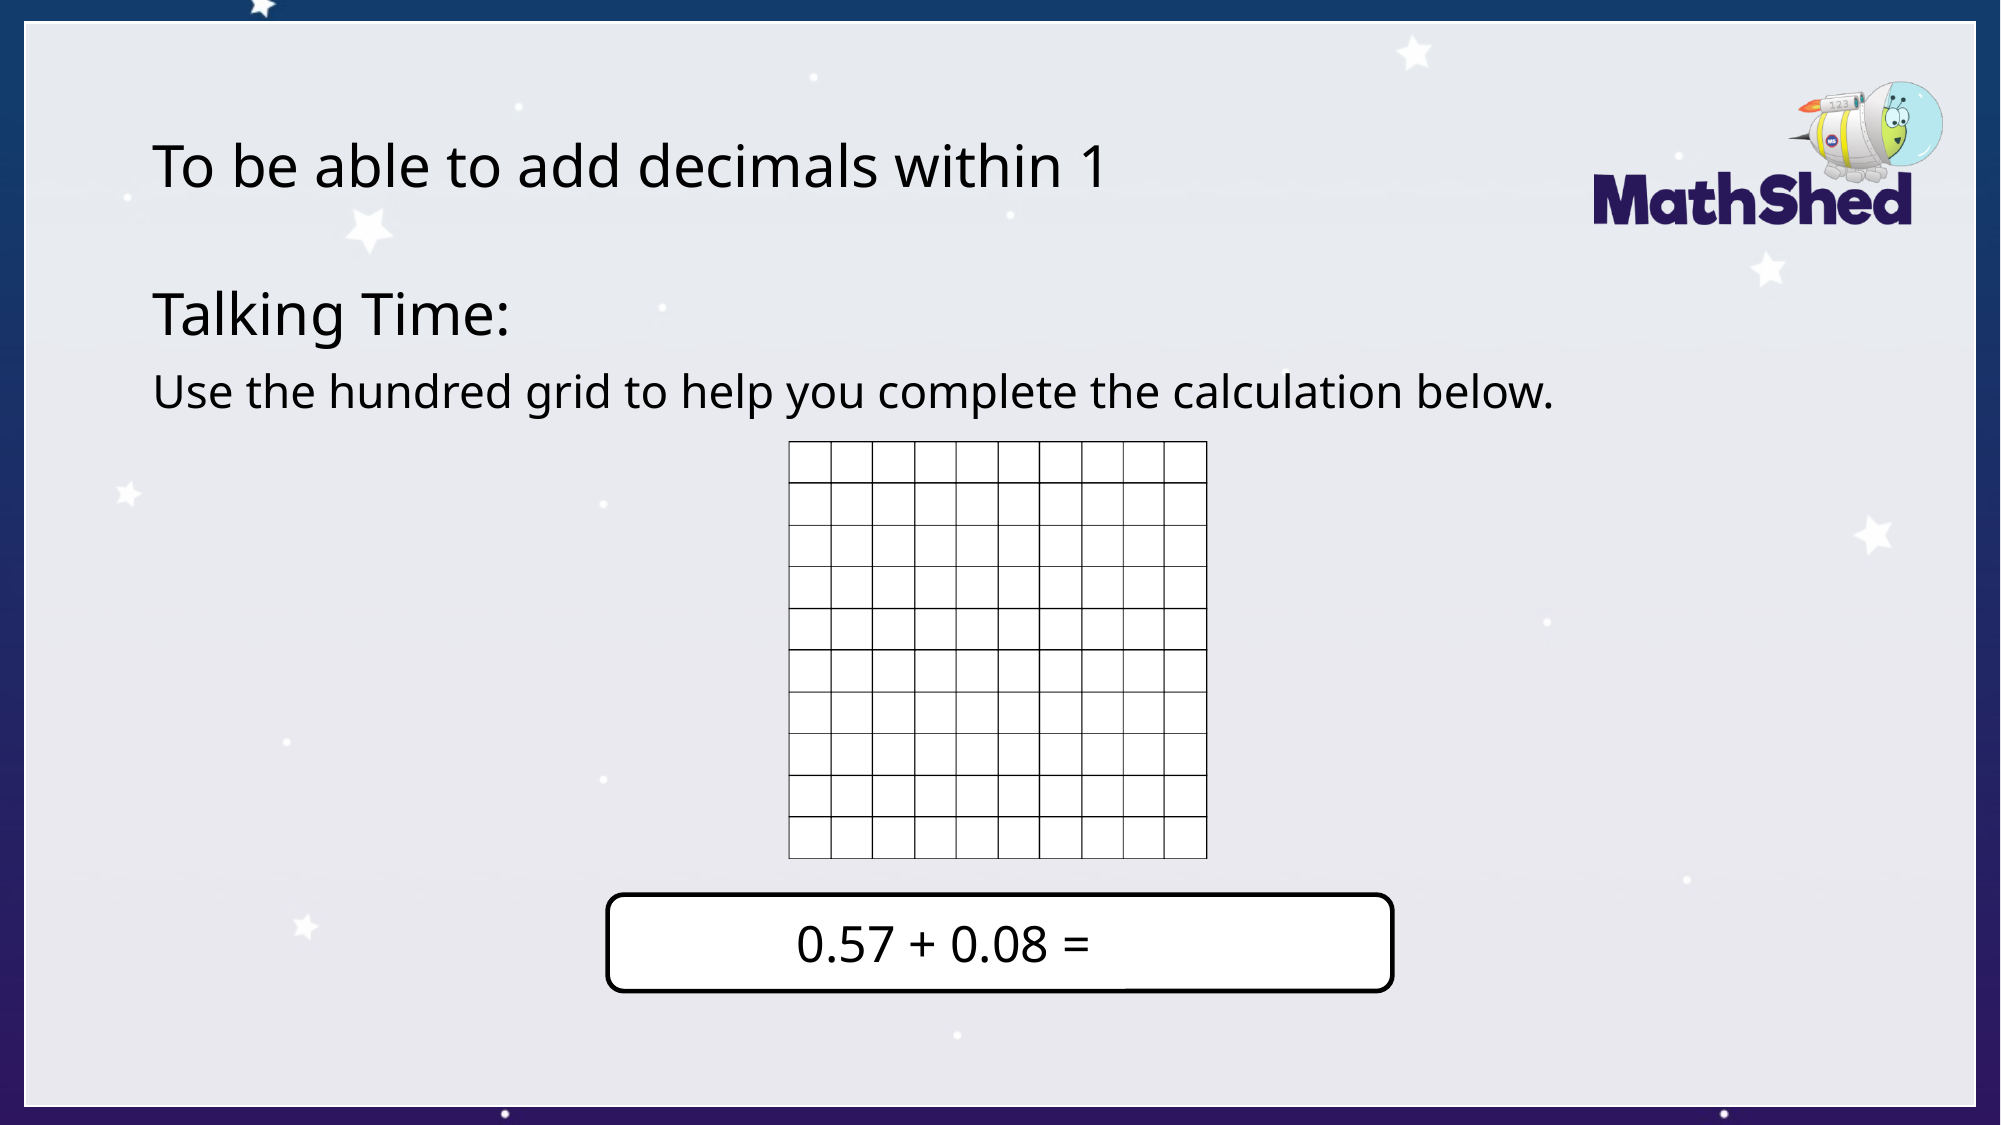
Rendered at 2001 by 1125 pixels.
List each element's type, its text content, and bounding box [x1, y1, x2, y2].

picture [0, 0, 2001, 1125]
list Talking Time: Use the hundred grid to help you complete the calculation below. [137, 277, 1863, 992]
title To be able to add decimals within 1 [137, 59, 1578, 277]
text_box 0.57 + 0.08 = 0.65 [606, 893, 1394, 993]
